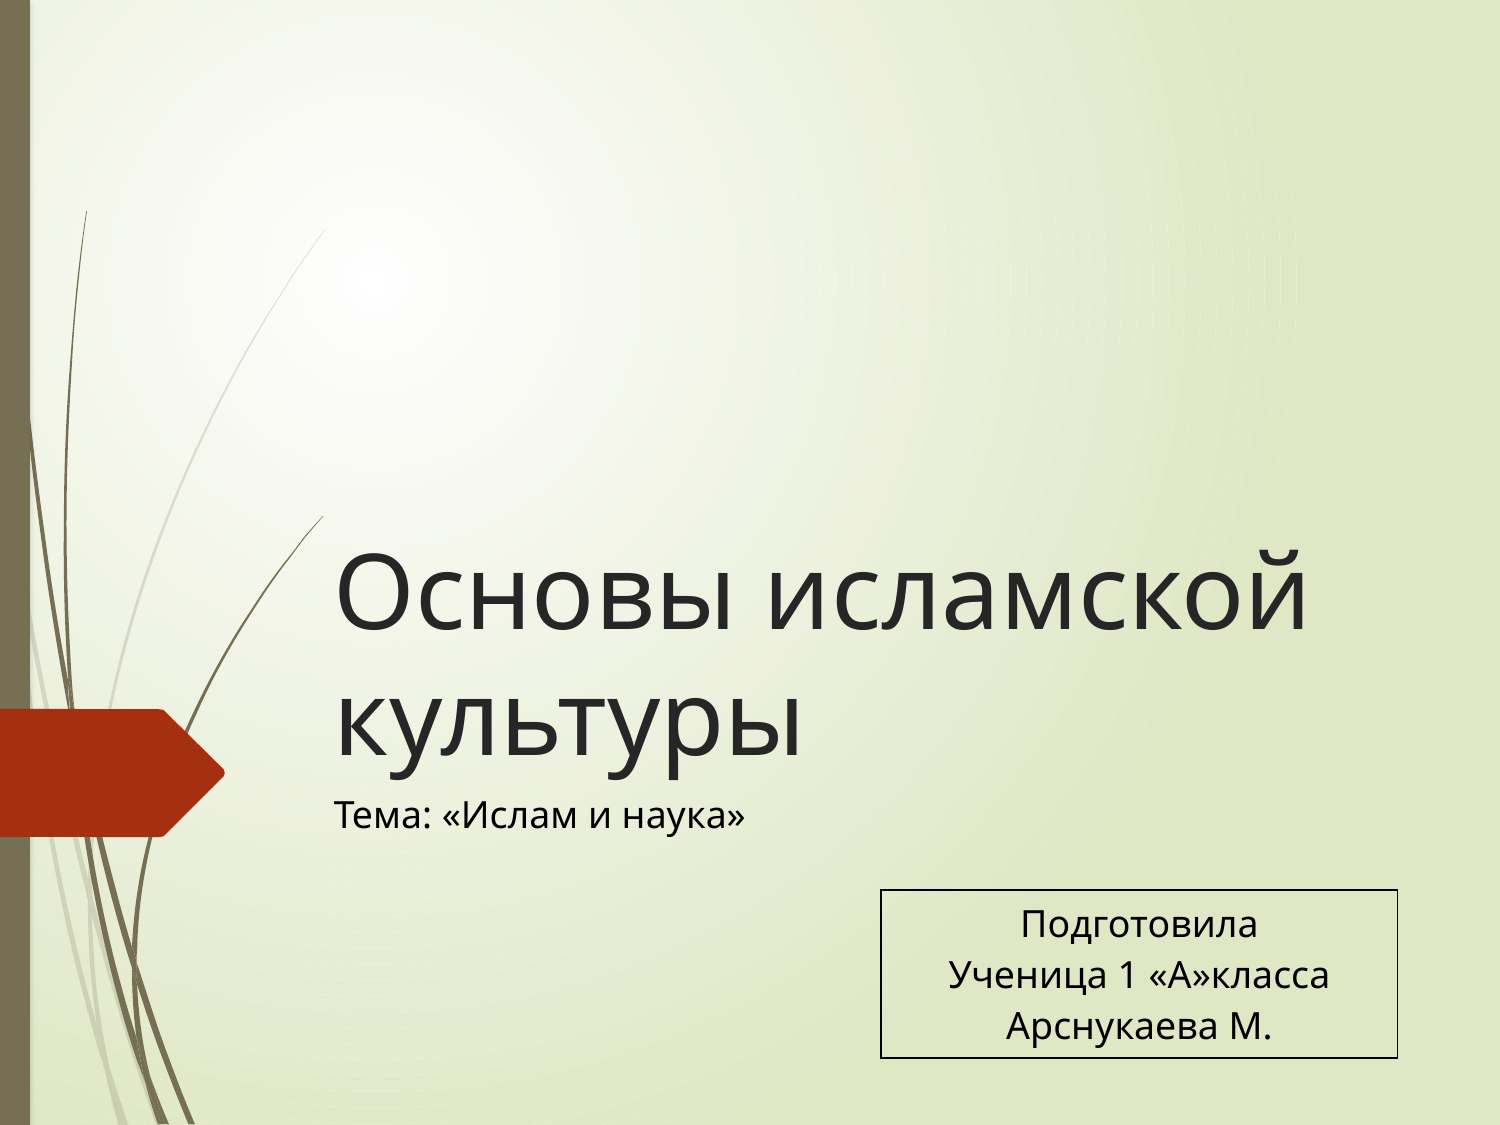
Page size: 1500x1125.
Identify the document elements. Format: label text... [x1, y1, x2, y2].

title Основы исламской культуры [318, 412, 1402, 783]
table_header Подготовила Ученица 1 «А»класса Арснукаева М. [882, 891, 1397, 1057]
subtitle Тема: «Ислам и наука» [318, 783, 1402, 969]
